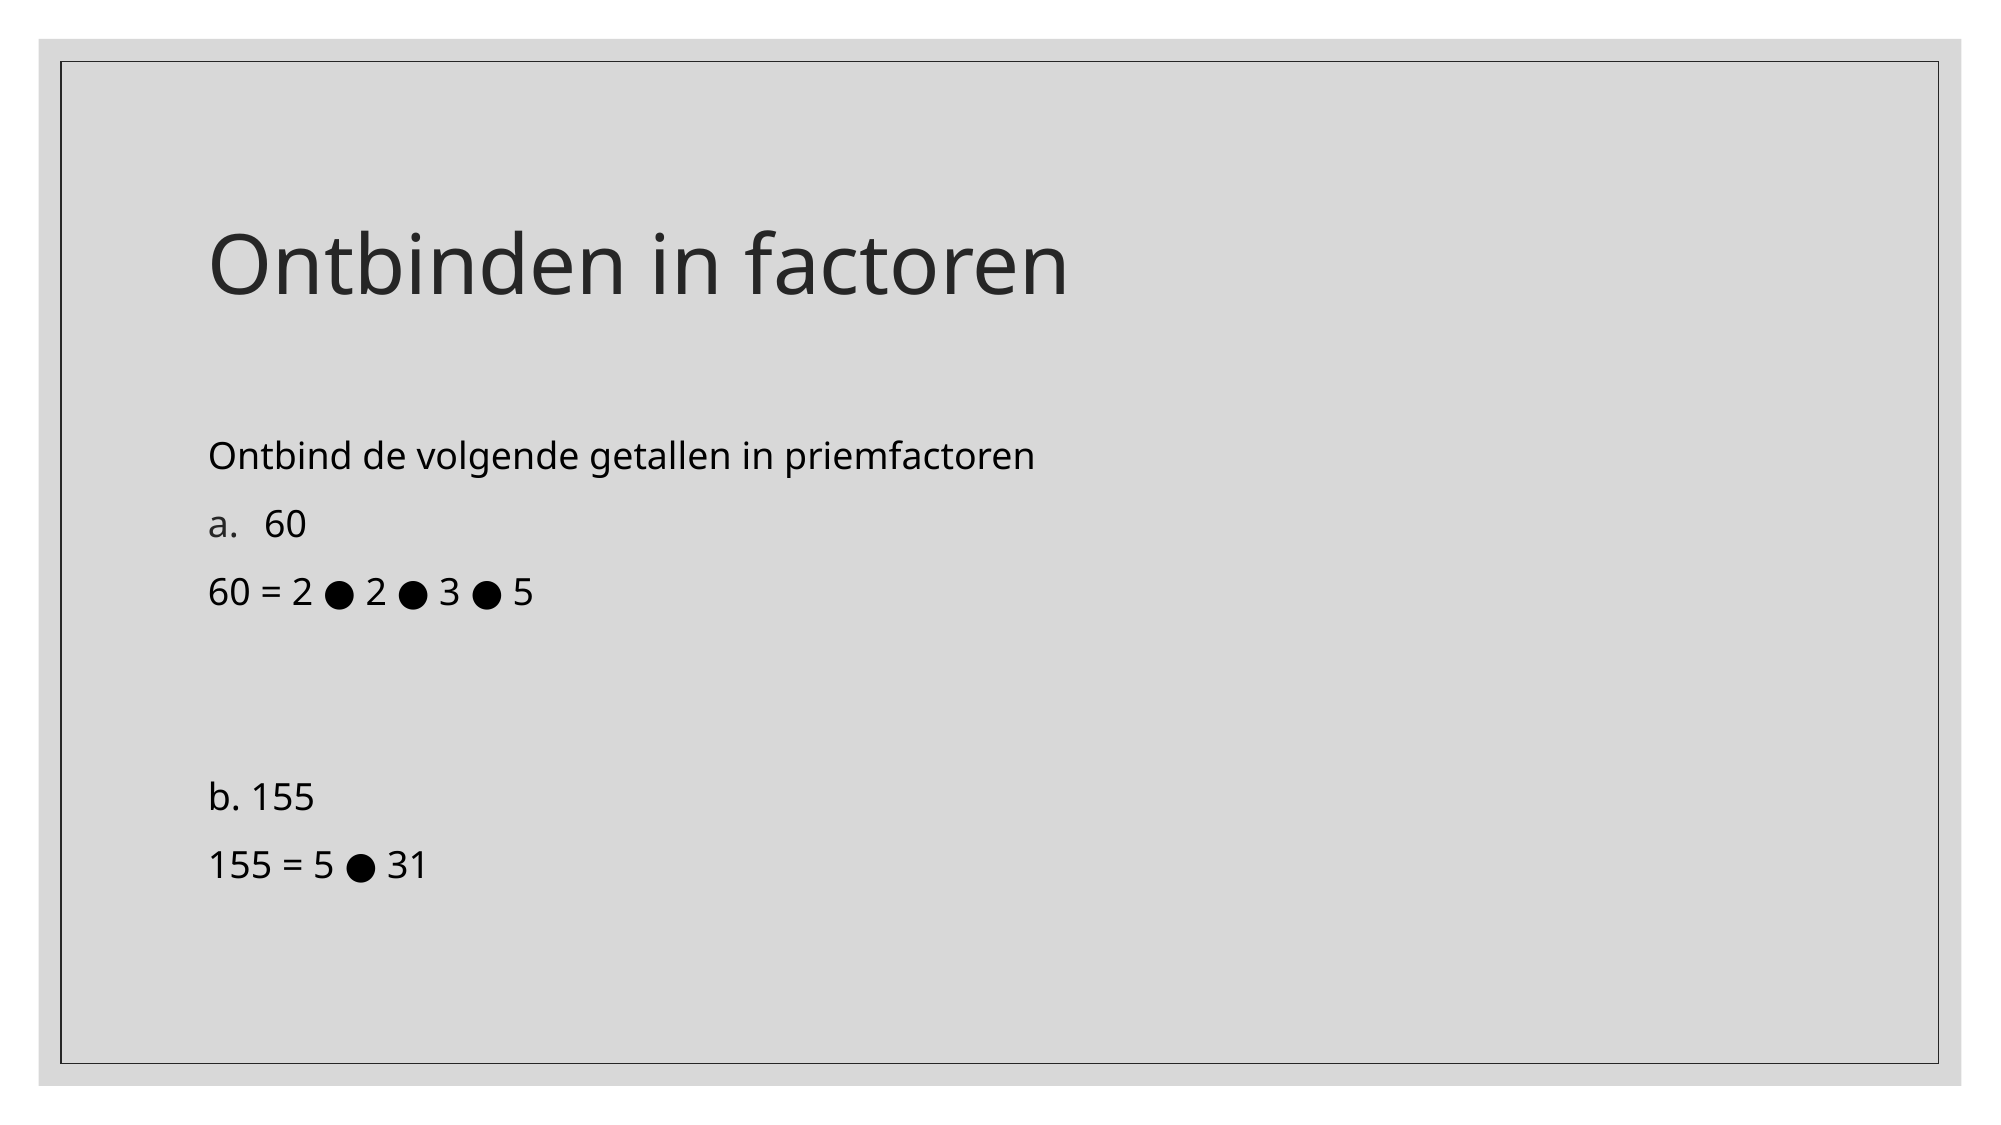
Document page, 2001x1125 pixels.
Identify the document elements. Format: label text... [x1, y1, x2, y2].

list Ontbind de volgende getallen in priemfactoren 60 60 = 2 ● 2 ● 3 ● 5 b. 155 155 = 5 ● 31 [192, 419, 1800, 979]
title Ontbinden in factoren [192, 142, 1800, 394]
